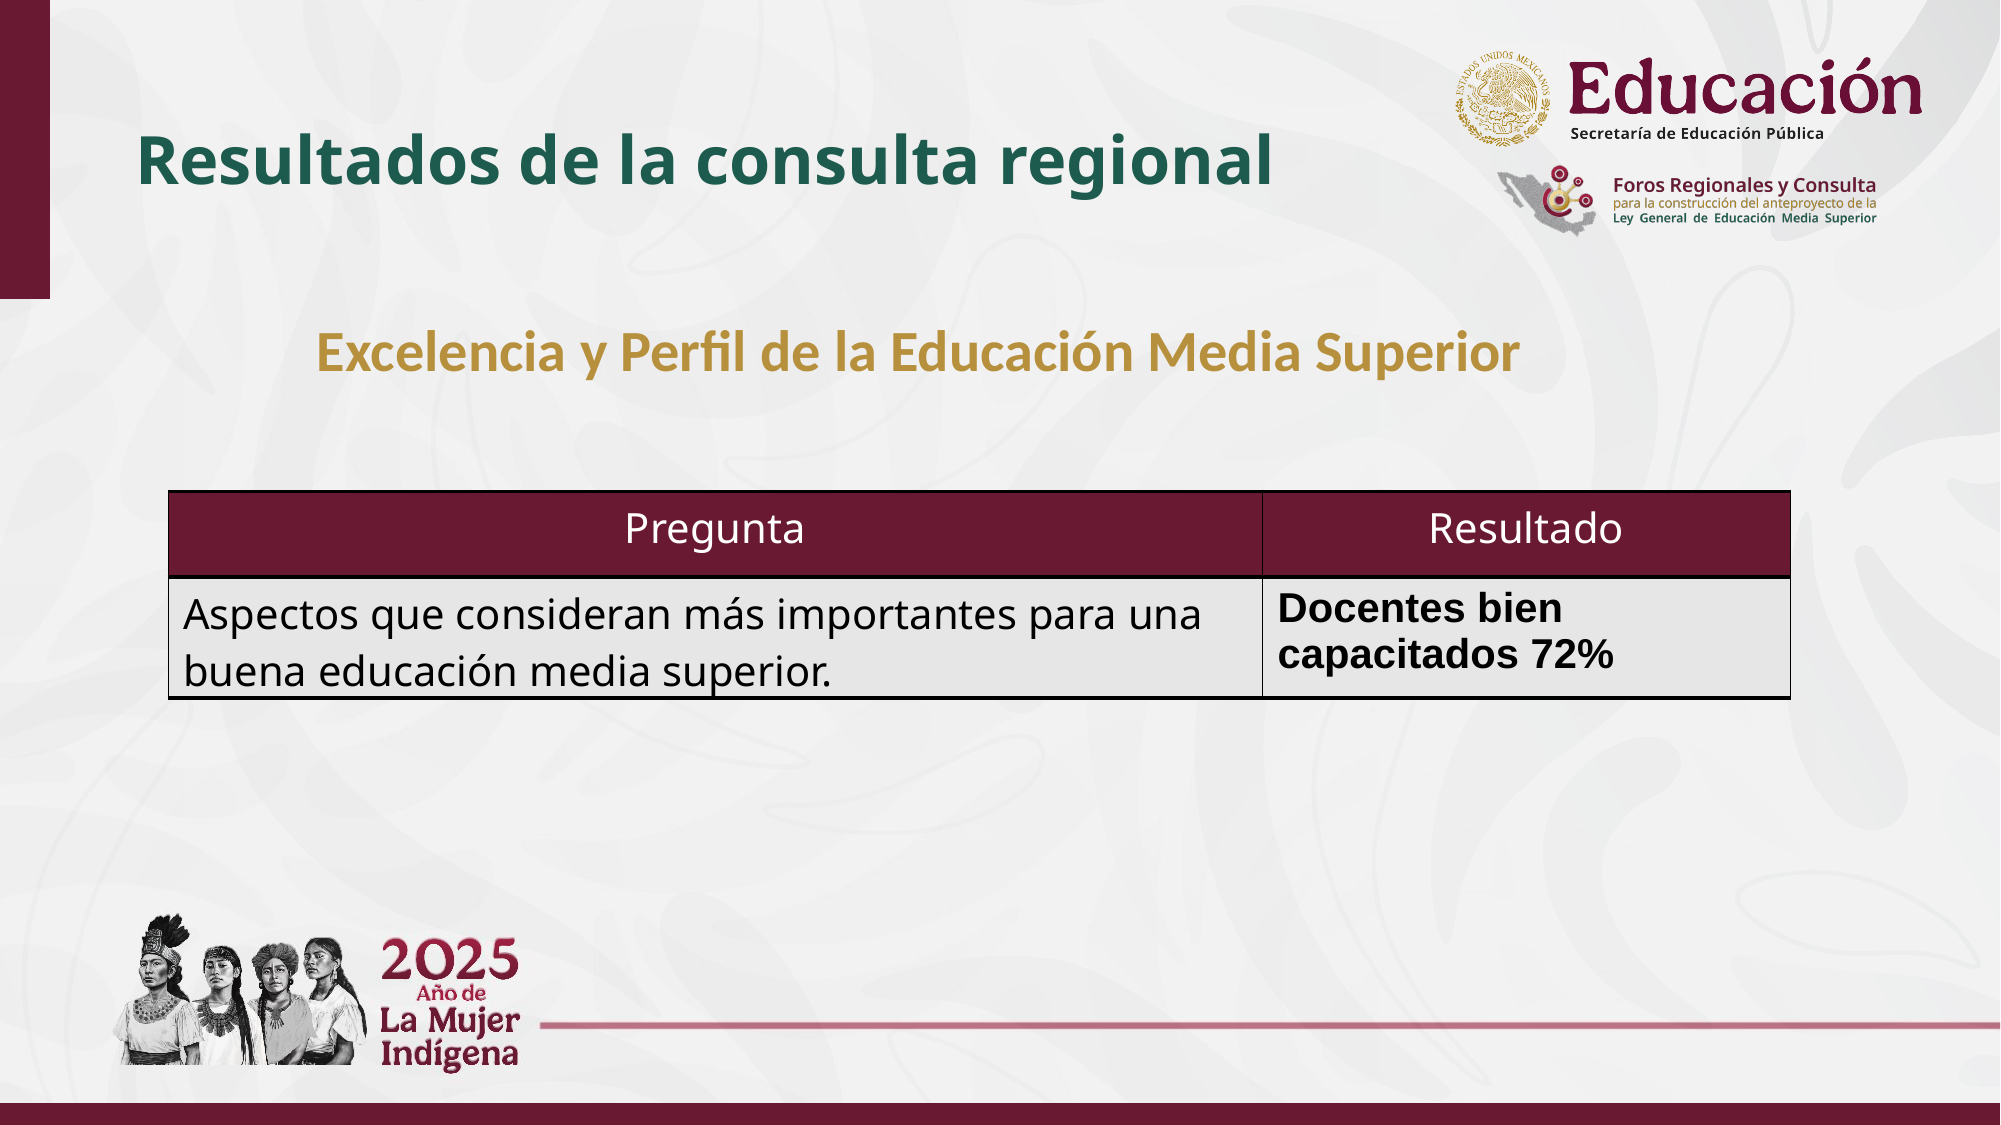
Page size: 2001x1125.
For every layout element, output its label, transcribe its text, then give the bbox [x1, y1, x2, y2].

table_cell Aspectos que consideran más importantes para una buena educación media superior. [169, 579, 1262, 696]
picture [0, 0, 2001, 1125]
table_cell Docentes bien capacitados 72% [1263, 579, 1790, 696]
table_header Pregunta [169, 493, 1262, 575]
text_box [1455, 51, 1922, 237]
text_box Resultados de la consulta regional [120, 110, 1327, 206]
text_box Excelencia y Perfil de la Educación Media Superior [301, 305, 1551, 391]
table_header Resultado [1263, 493, 1790, 575]
